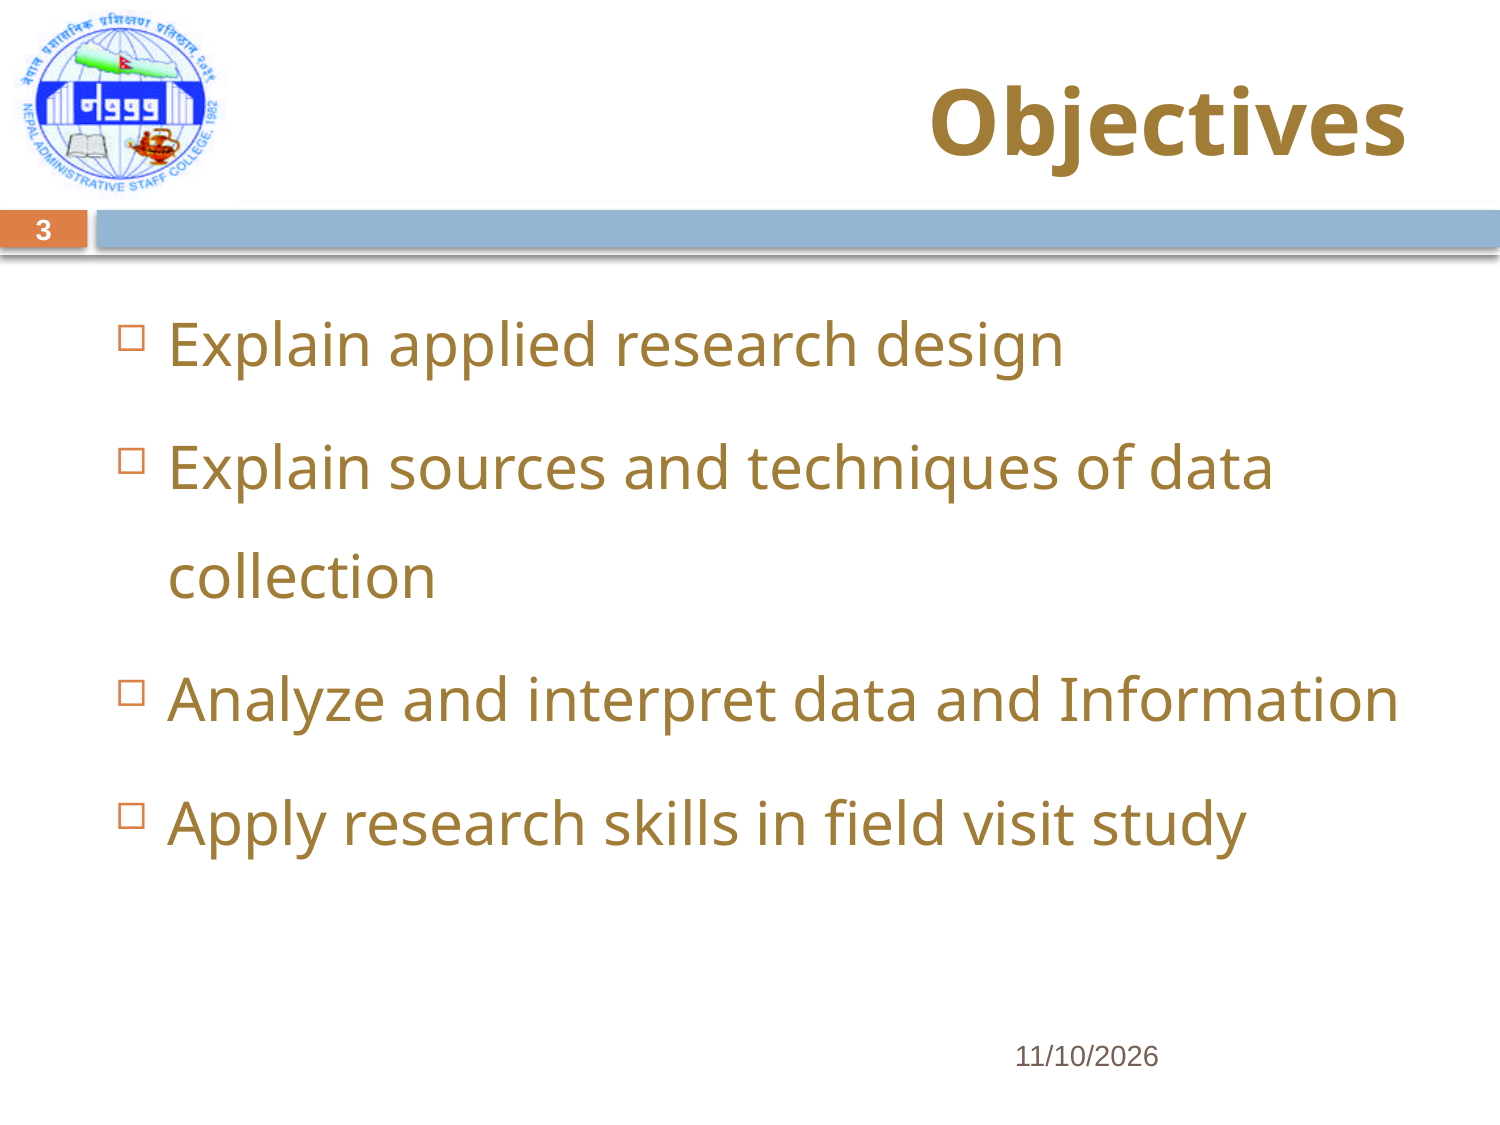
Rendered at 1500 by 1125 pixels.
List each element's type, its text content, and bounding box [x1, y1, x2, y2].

slide_number 3 [0, 208, 88, 249]
picture [1, 0, 236, 208]
title Objectives [218, 37, 1471, 200]
list Explain applied research design Explain sources and techniques of data collection Analyze and interpret data and Information Apply research skills in field visit study [100, 262, 1438, 1000]
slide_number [999, 1025, 1438, 1085]
